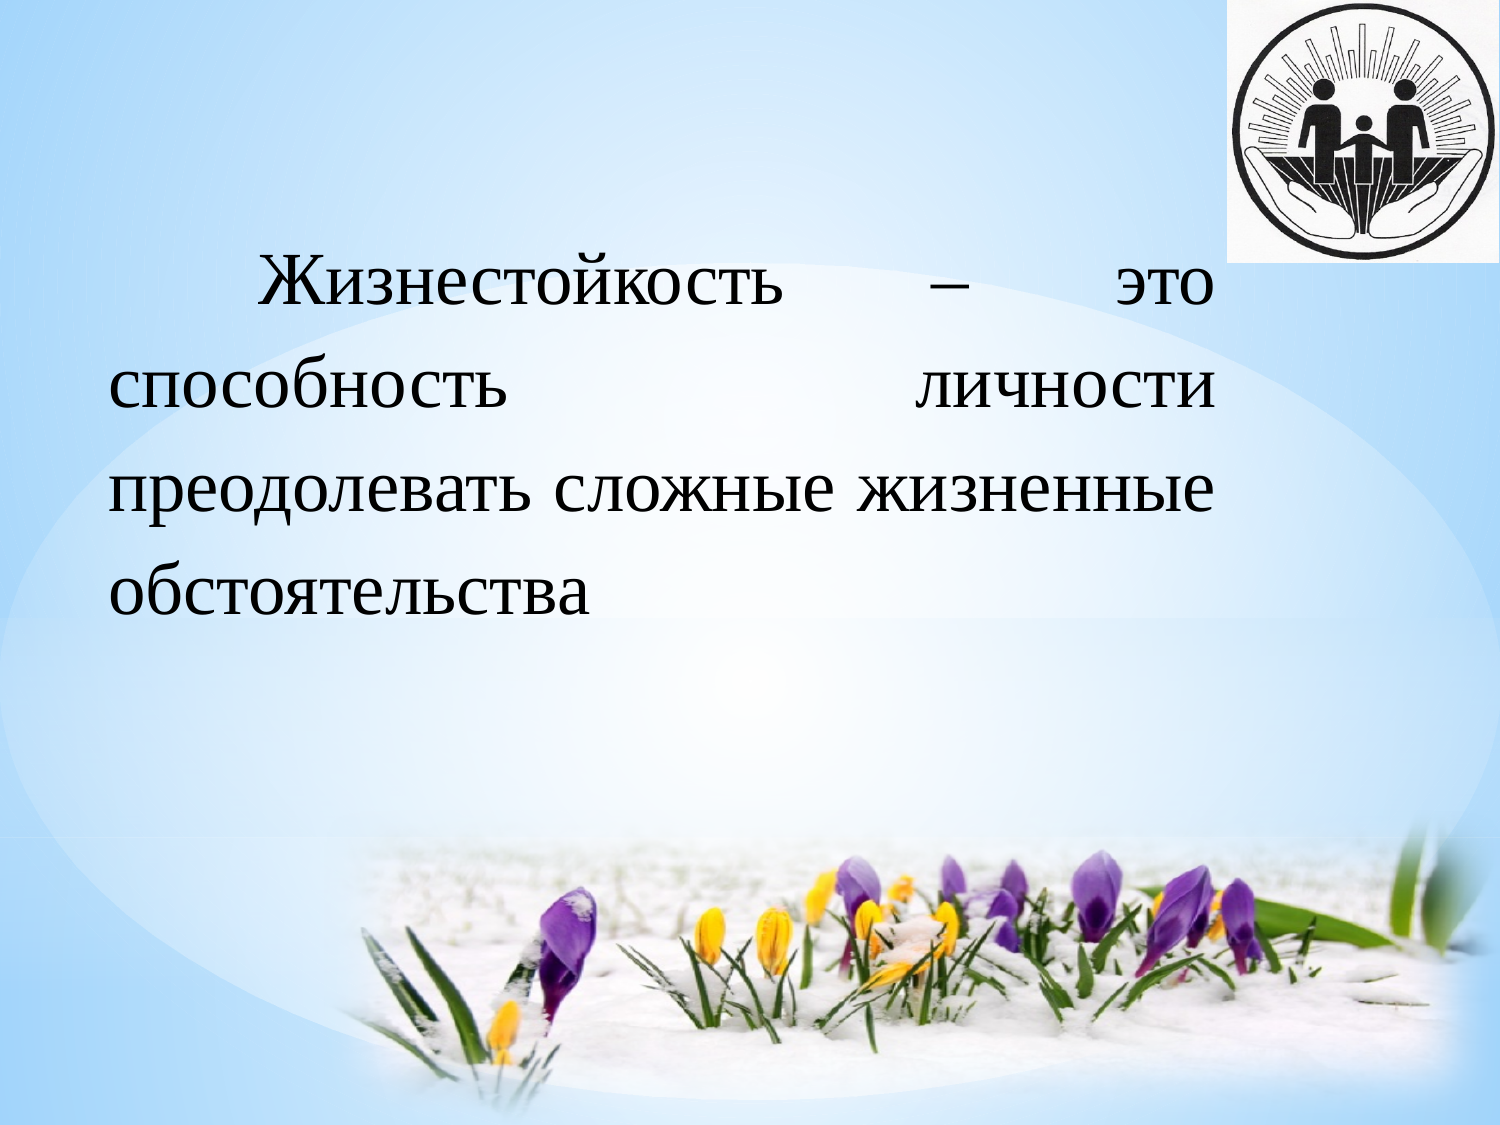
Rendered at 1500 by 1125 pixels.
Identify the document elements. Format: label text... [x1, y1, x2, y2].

list Жизнестойкость – это способность личности преодолевать сложные жизненные обстоятельства [55, 208, 1233, 899]
picture [1226, 0, 1500, 263]
picture [324, 809, 1500, 1125]
